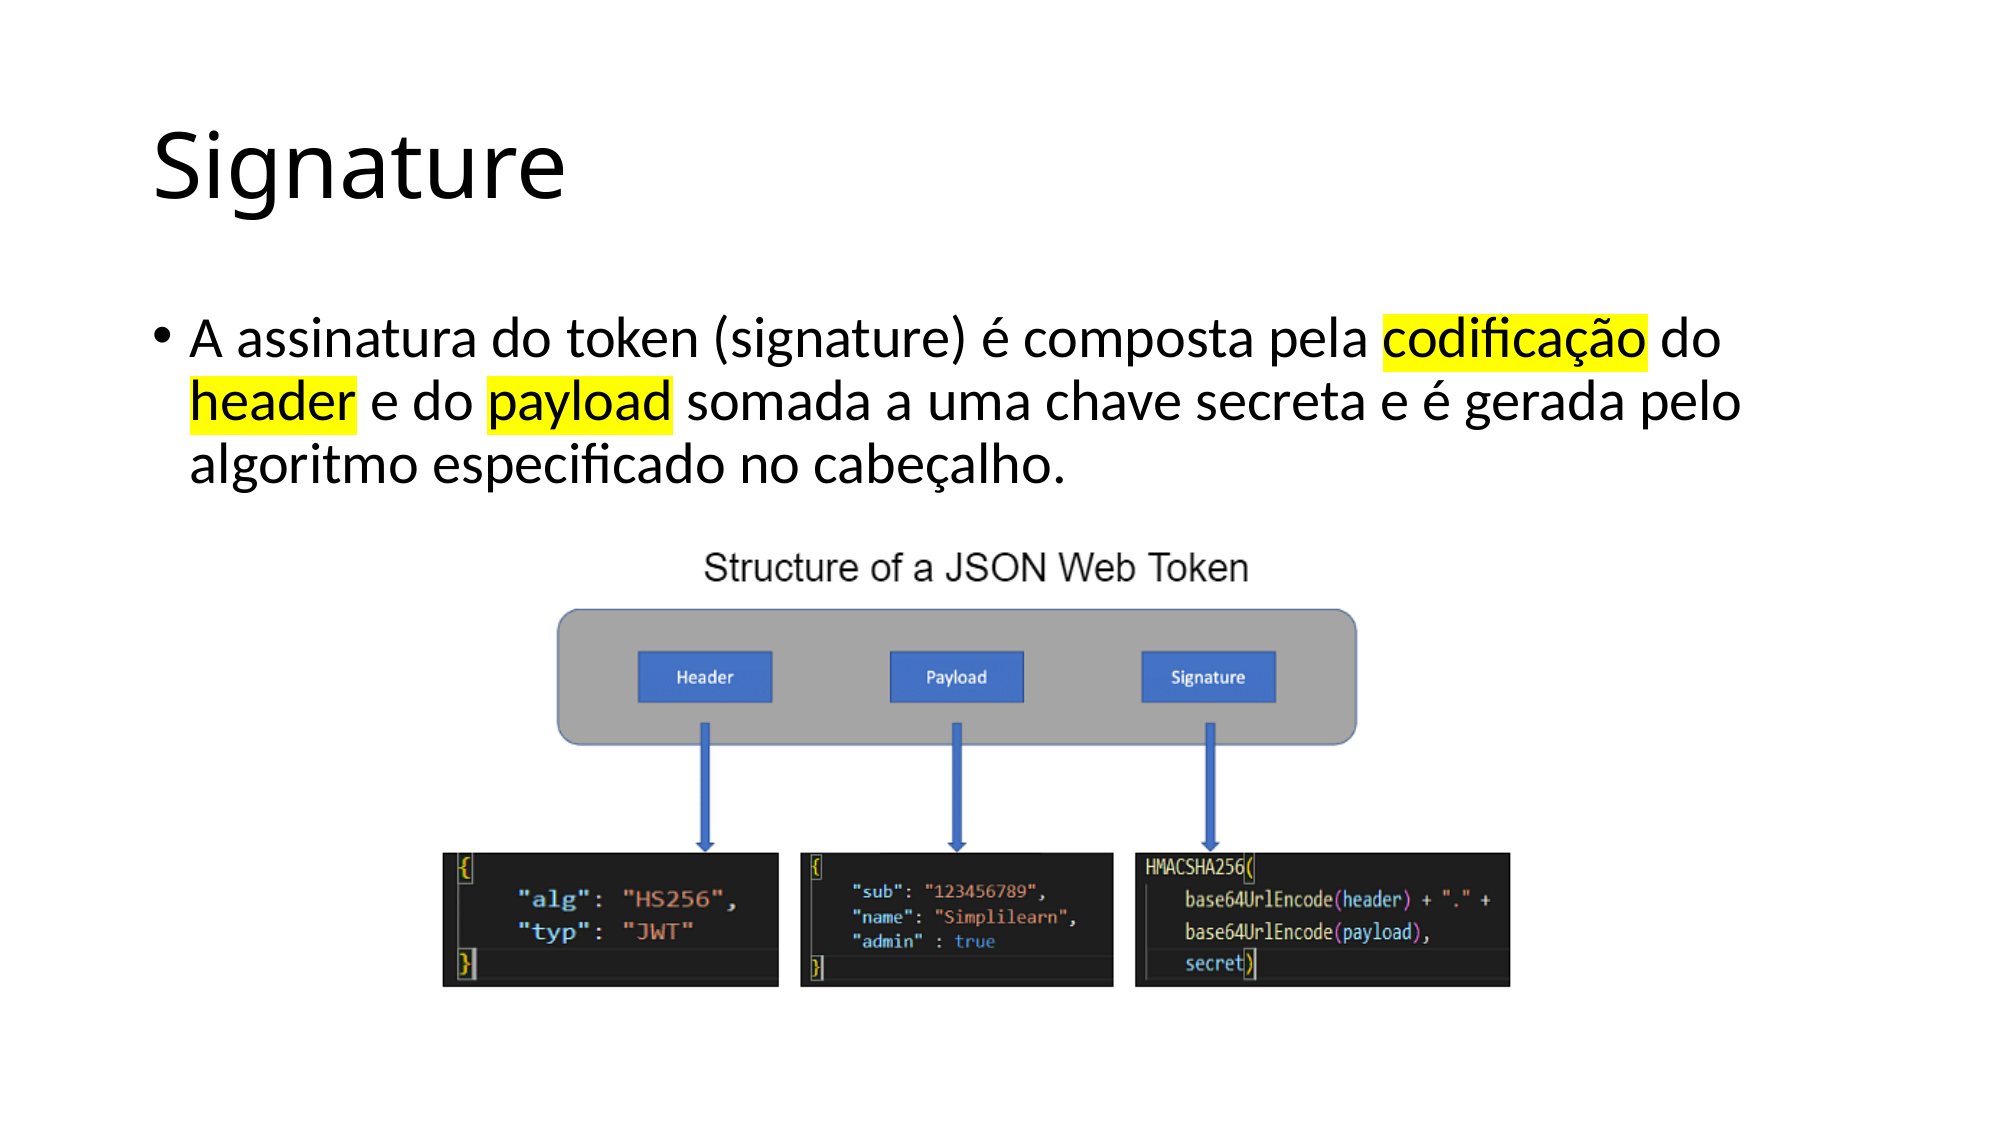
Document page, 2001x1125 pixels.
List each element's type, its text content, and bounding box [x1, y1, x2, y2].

picture [391, 521, 1548, 1030]
list A assinatura do token (signature) é composta pela codificação do header e do payload somada a uma chave secreta e é gerada pelo algoritmo especificado no cabeçalho. [137, 299, 1863, 1014]
title Signature [137, 59, 1863, 278]
